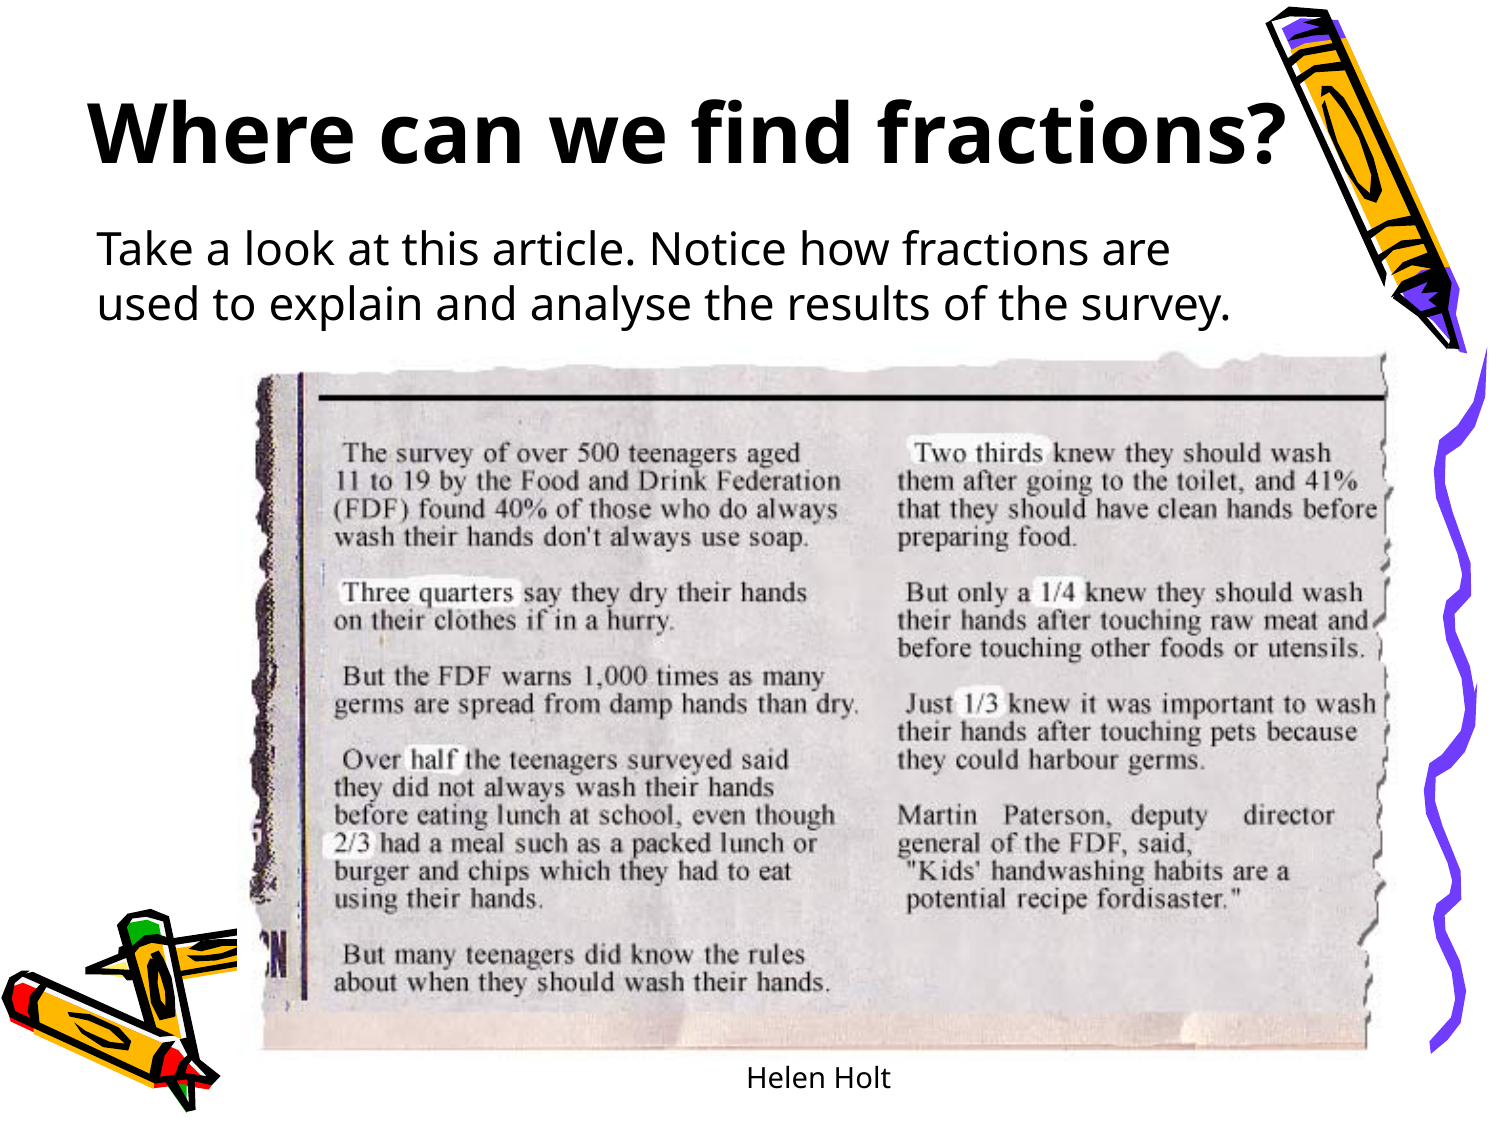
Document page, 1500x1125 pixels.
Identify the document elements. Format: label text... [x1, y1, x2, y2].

picture [237, 341, 1401, 1062]
list Take a look at this article. Notice how fractions are used to explain and analyse the results of the survey. [24, 212, 1288, 375]
slide_number 10 [1102, 1025, 1415, 1100]
title Where can we find fractions? [37, 0, 1338, 188]
footer Helen Holt [581, 1070, 1057, 1125]
